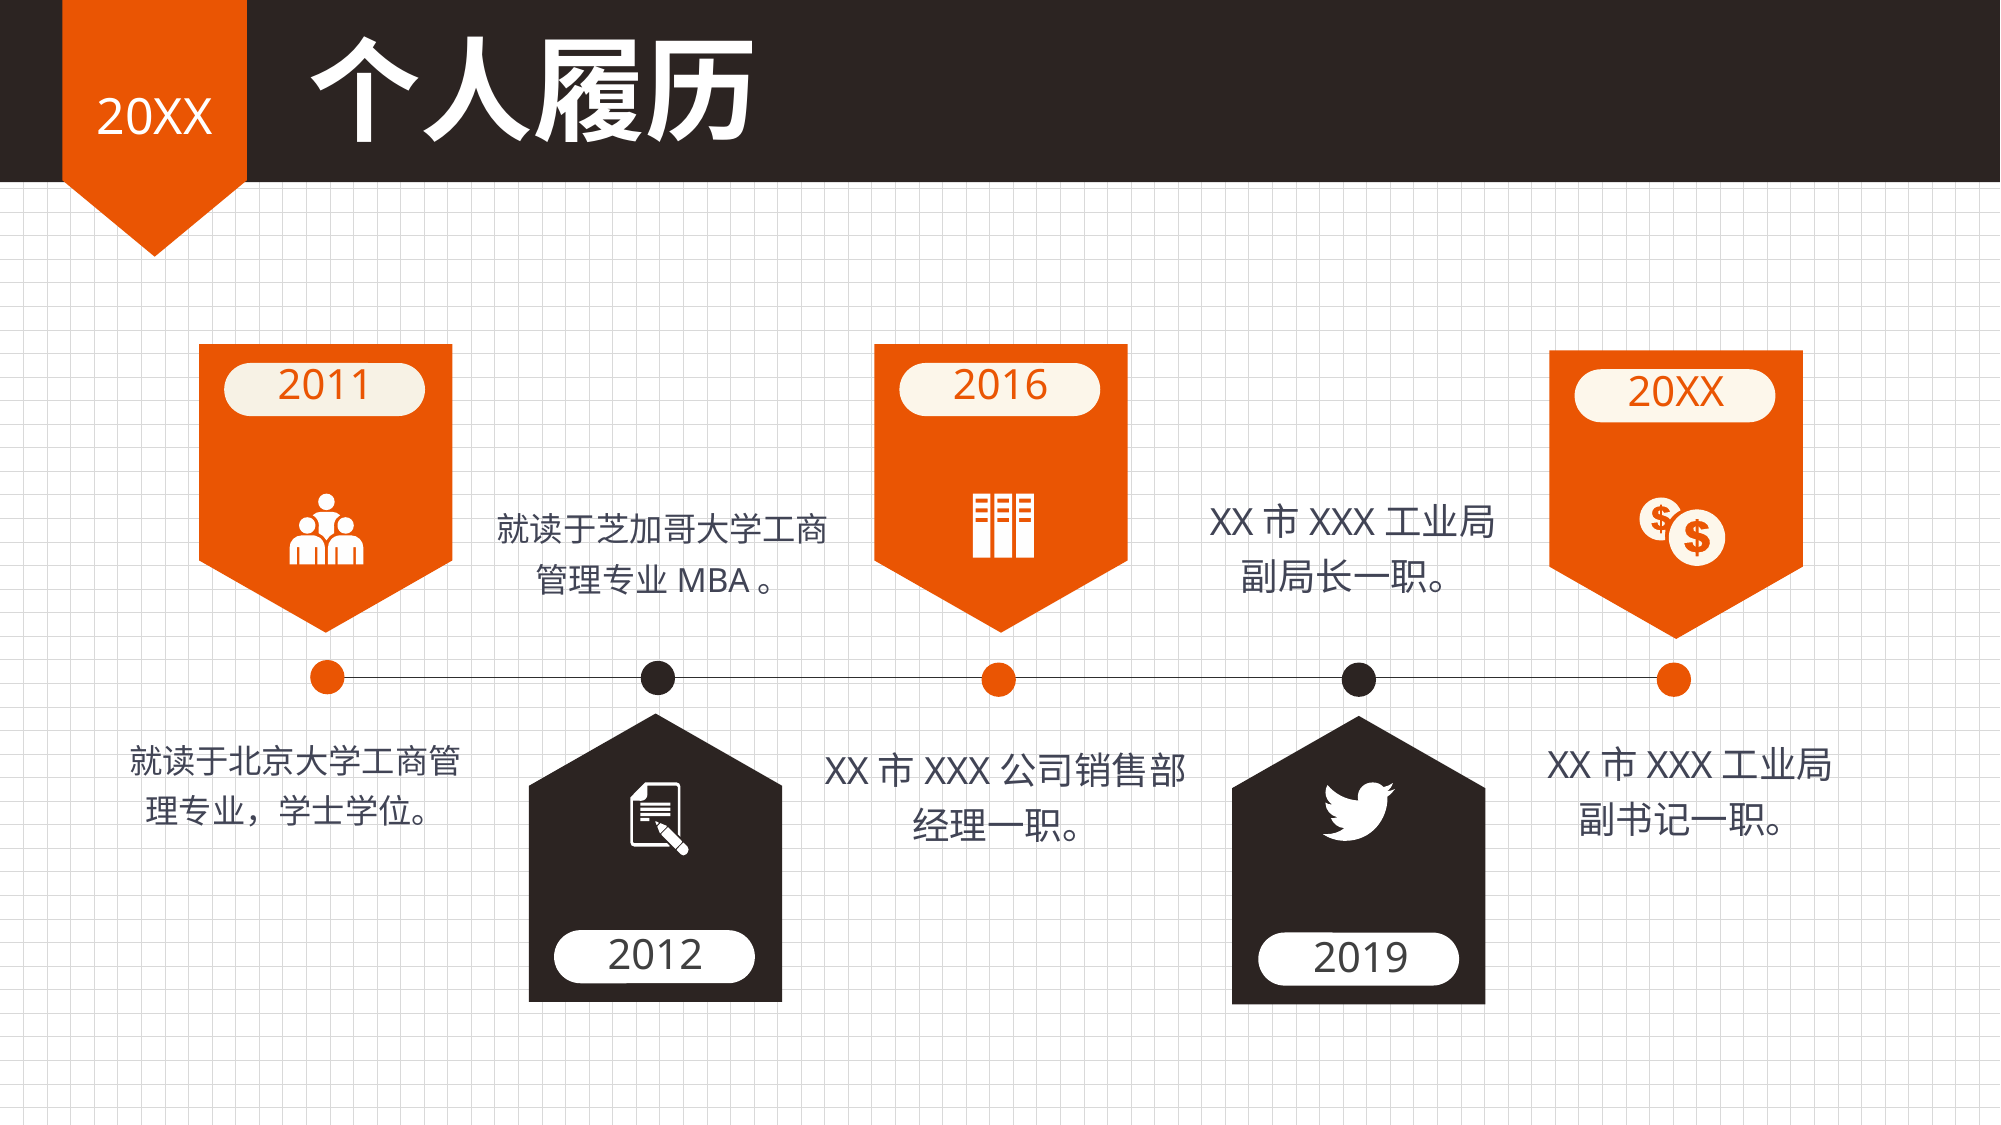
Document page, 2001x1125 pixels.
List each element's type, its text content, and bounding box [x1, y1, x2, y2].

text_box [198, 344, 453, 633]
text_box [874, 344, 1128, 633]
text_box [639, 659, 676, 677]
text_box [1341, 661, 1377, 677]
text_box [61, 0, 248, 259]
text_box [980, 678, 1017, 698]
text_box [309, 658, 346, 696]
text_box XX市XXX工业局 副书记一职。 [1532, 733, 1849, 849]
text_box [1655, 661, 1693, 698]
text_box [528, 713, 783, 1002]
text_box [247, 0, 2000, 183]
text_box 20XX [81, 77, 228, 152]
text_box 就读于芝加哥大学工商 管理专业MBA。 [481, 501, 846, 607]
text_box 个人履历 [296, 13, 992, 161]
text_box XX市XXX工业局 副局长一职。 [1194, 490, 1512, 606]
text_box [1340, 678, 1378, 698]
text_box [639, 678, 677, 697]
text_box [1549, 350, 1803, 640]
text_box [0, 0, 62, 183]
text_box XX市XXX公司销售部 经理一职。 [810, 739, 1202, 855]
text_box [1231, 715, 1486, 1005]
text_box [980, 661, 1017, 677]
text_box 就读于北京大学工商管 理专业，学士学位。 [98, 732, 492, 838]
